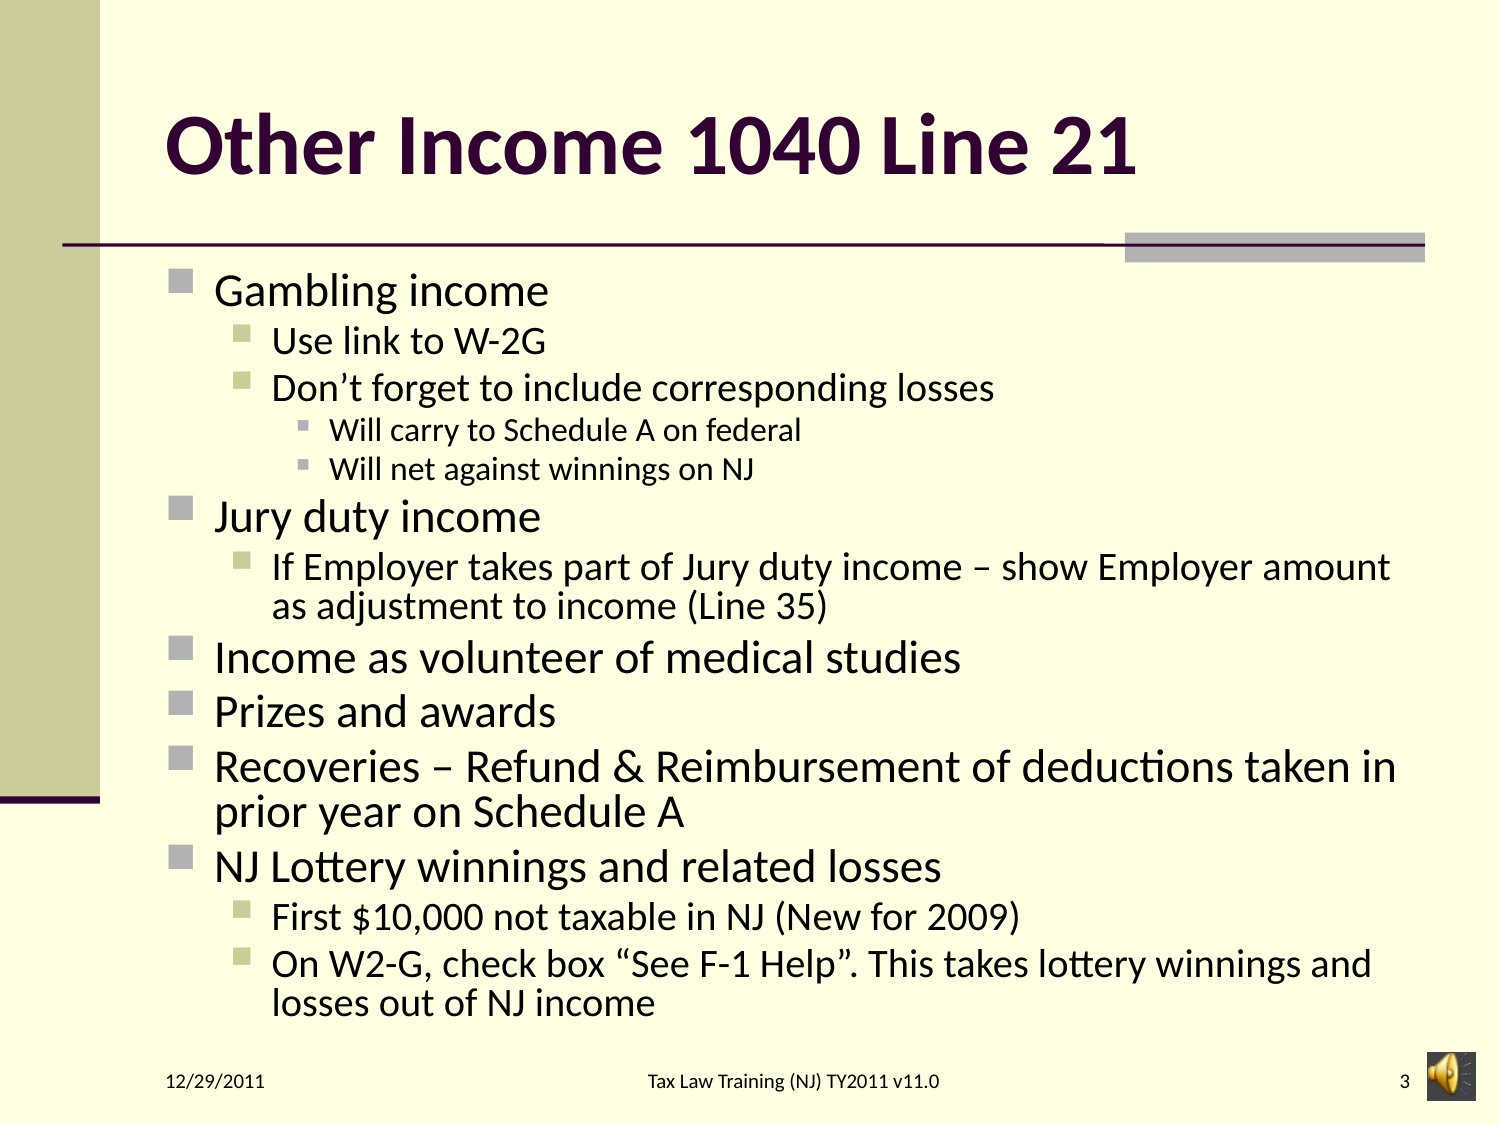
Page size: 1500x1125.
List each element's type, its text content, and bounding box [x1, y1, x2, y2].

title Other Income 1040 Line 21 [150, 45, 1425, 234]
slide_number 3 [1112, 1049, 1426, 1101]
picture [1426, 1051, 1477, 1102]
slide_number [149, 1050, 476, 1101]
list Gambling income Use link to W-2G Don’t forget to include corresponding losses Will carry to Schedule A on federal Will net against winnings on NJ Jury duty income If Employer takes part of Jury duty income – show Employer amount as adjustment to income (Line 35) Income as volunteer of medical studies Prizes and awards Recoveries – Refund & Reimbursement of deductions taken in prior year on Schedule A NJ Lottery winnings and related losses First $10,000 not taxable in NJ (New for 2009) On W2-G, check box “See F-1 Help”. This takes lottery winnings and losses out of NJ income [150, 262, 1425, 1038]
footer Tax Law Training (NJ) TY2011 v11.0 [549, 1049, 1038, 1101]
